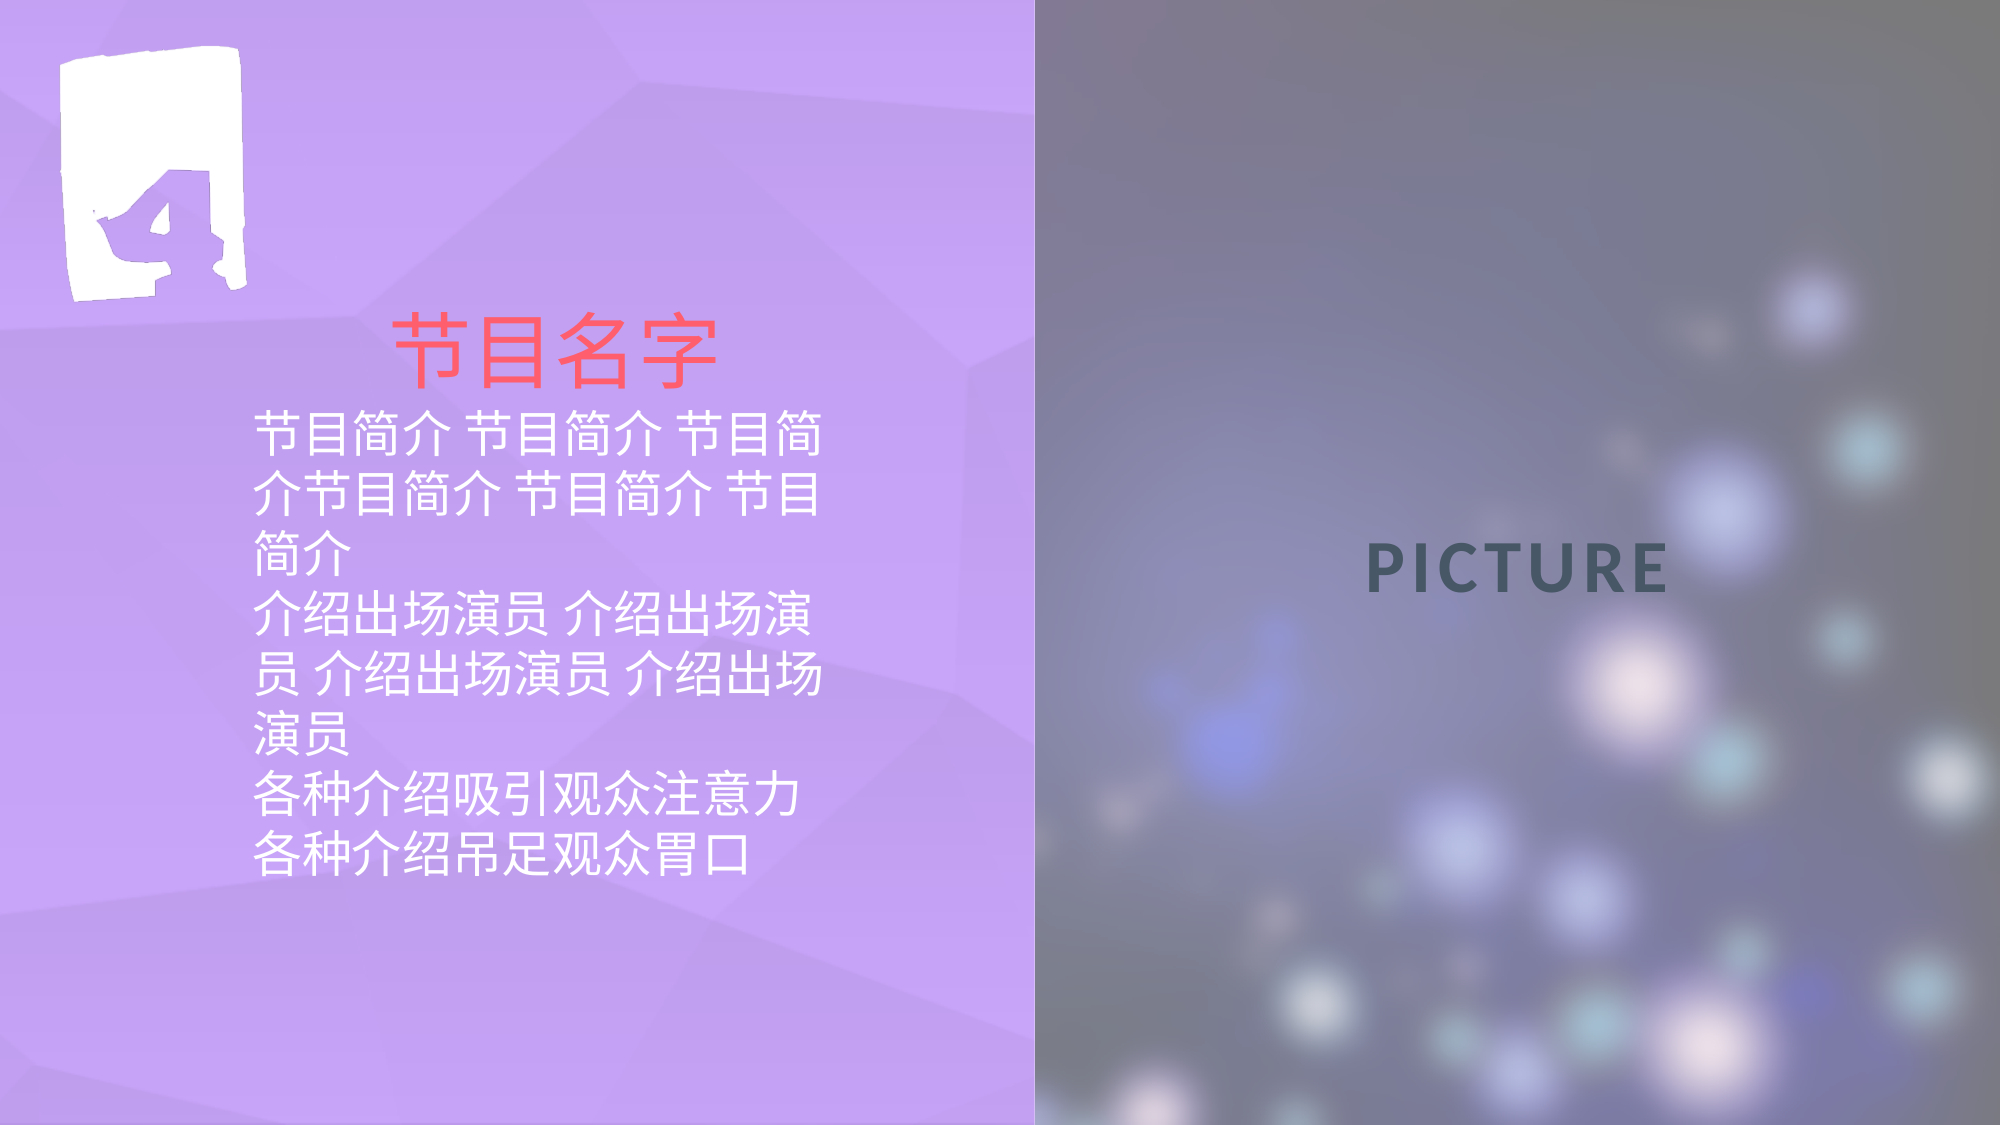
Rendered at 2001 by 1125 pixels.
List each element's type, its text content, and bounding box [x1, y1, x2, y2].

picture [0, 0, 1035, 1125]
text_box PICTURE [1035, 0, 2000, 1125]
